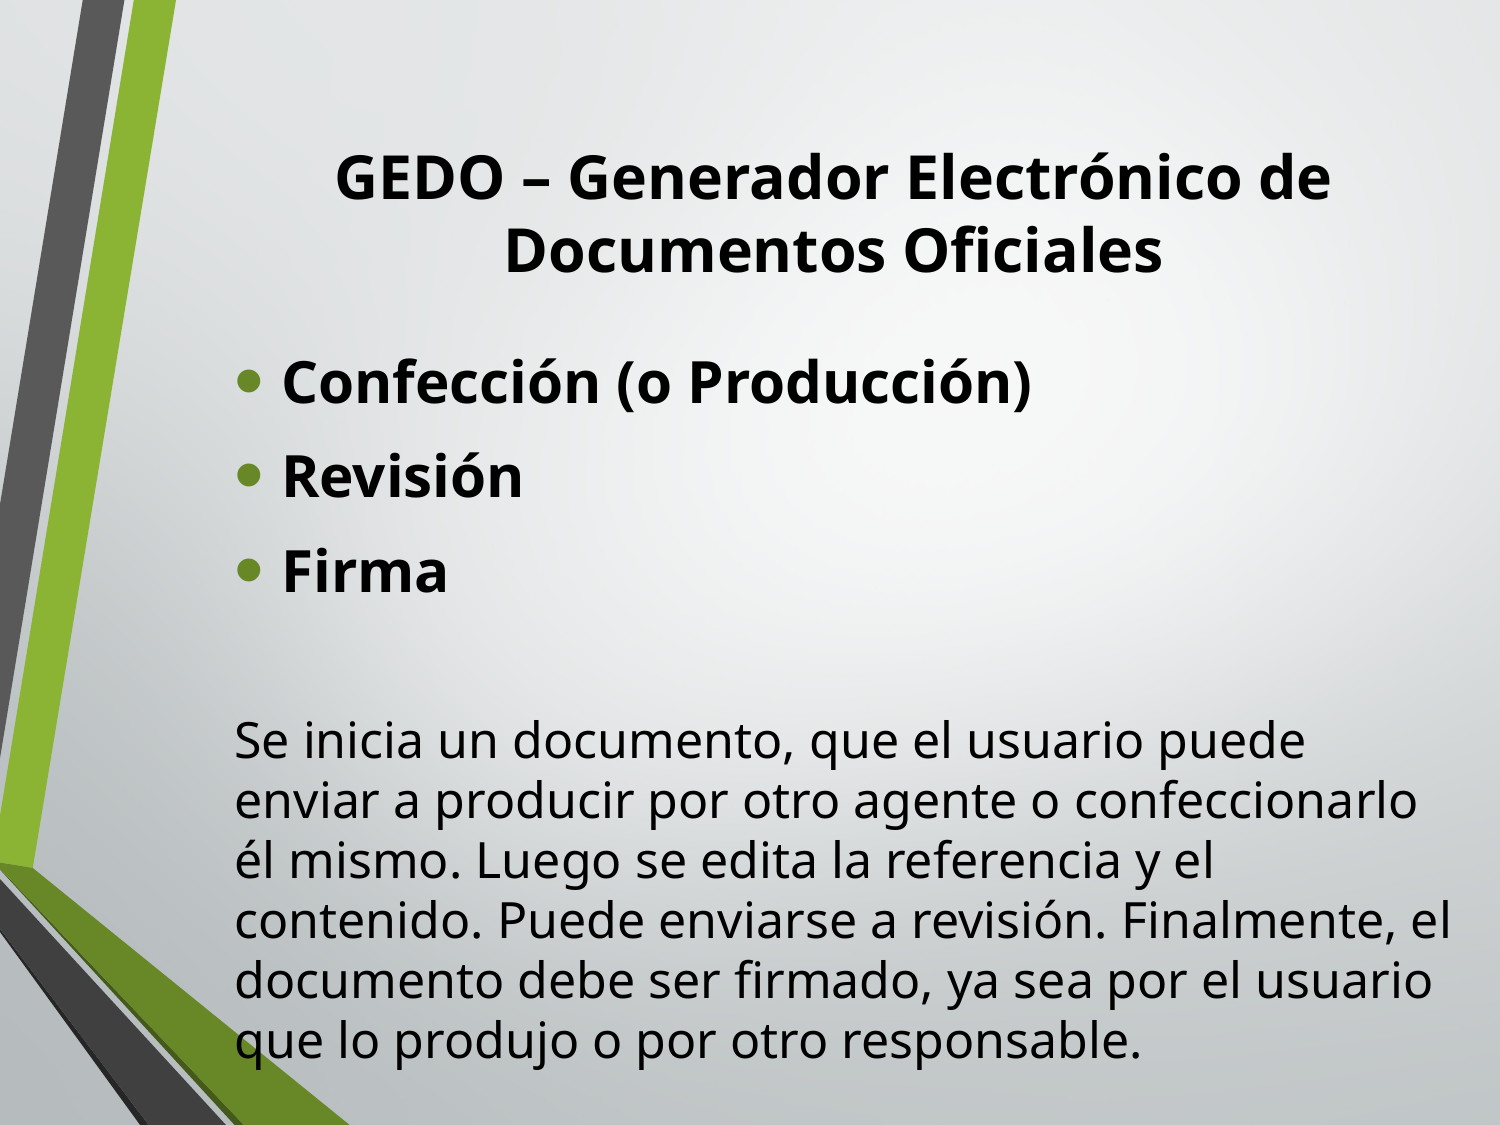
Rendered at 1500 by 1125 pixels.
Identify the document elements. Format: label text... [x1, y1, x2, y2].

list Confección (o Producción) Revisión Firma Se inicia un documento, que el usuario puede enviar a producir por otro agente o confeccionarlo él mismo. Luego se edita la referencia y el contenido. Puede enviarse a revisión. Finalmente, el documento debe ser firmado, ya sea por el usuario que lo produjo o por otro responsable. [219, 357, 1480, 1057]
title GEDO – Generador Electrónico de Documentos Oficiales [187, 130, 1481, 294]
